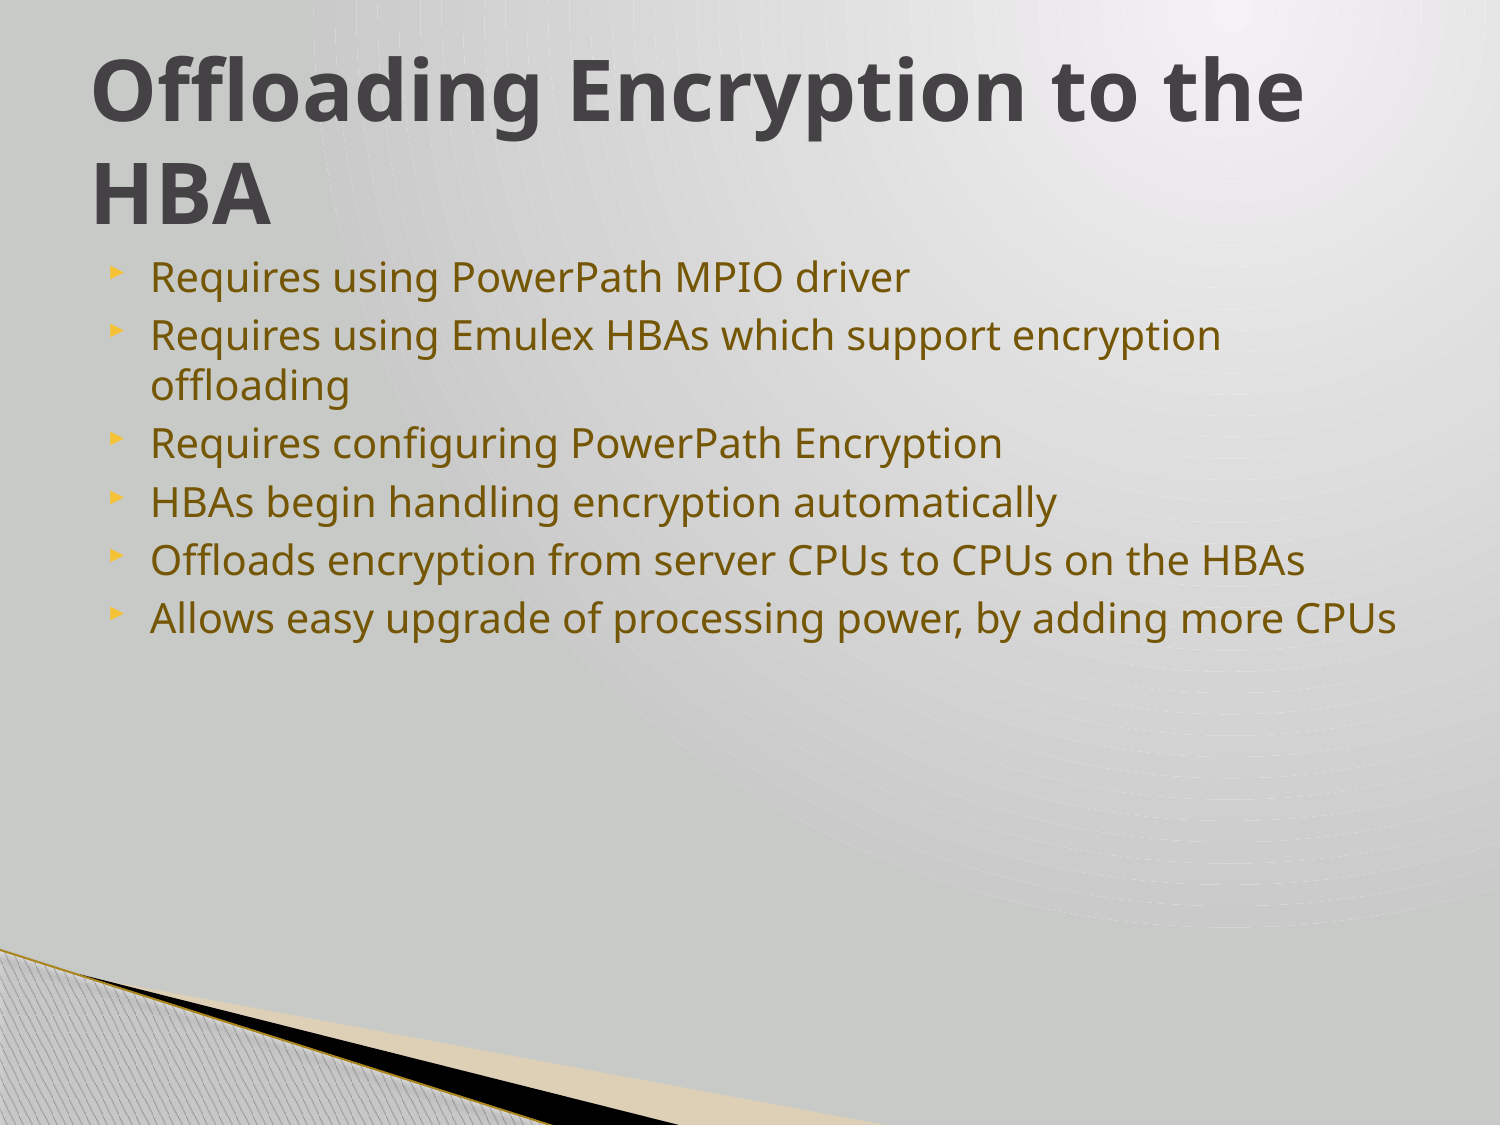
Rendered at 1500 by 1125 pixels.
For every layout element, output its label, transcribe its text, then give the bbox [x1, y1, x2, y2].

title Offloading Encryption to the HBA [75, 45, 1425, 233]
list Requires using PowerPath MPIO driver Requires using Emulex HBAs which support encryption offloading Requires configuring PowerPath Encryption HBAs begin handling encryption automatically Offloads encryption from server CPUs to CPUs on the HBAs Allows easy upgrade of processing power, by adding more CPUs [75, 242, 1425, 986]
